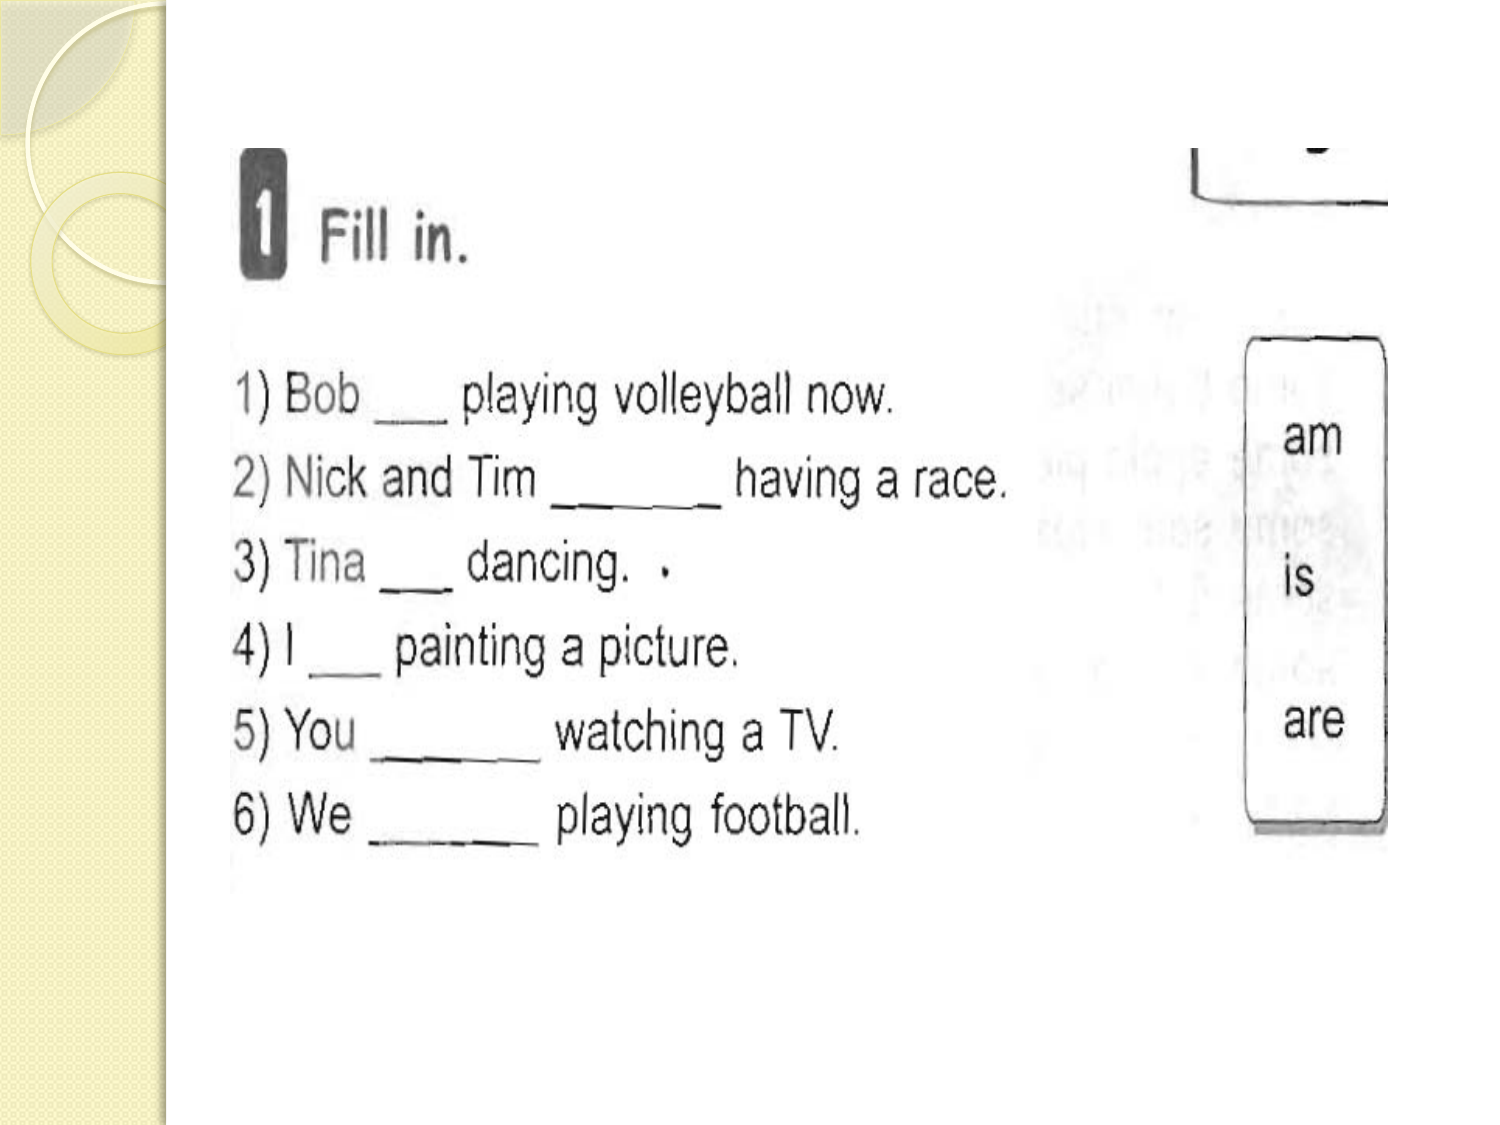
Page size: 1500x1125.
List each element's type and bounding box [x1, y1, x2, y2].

list [229, 148, 1389, 894]
